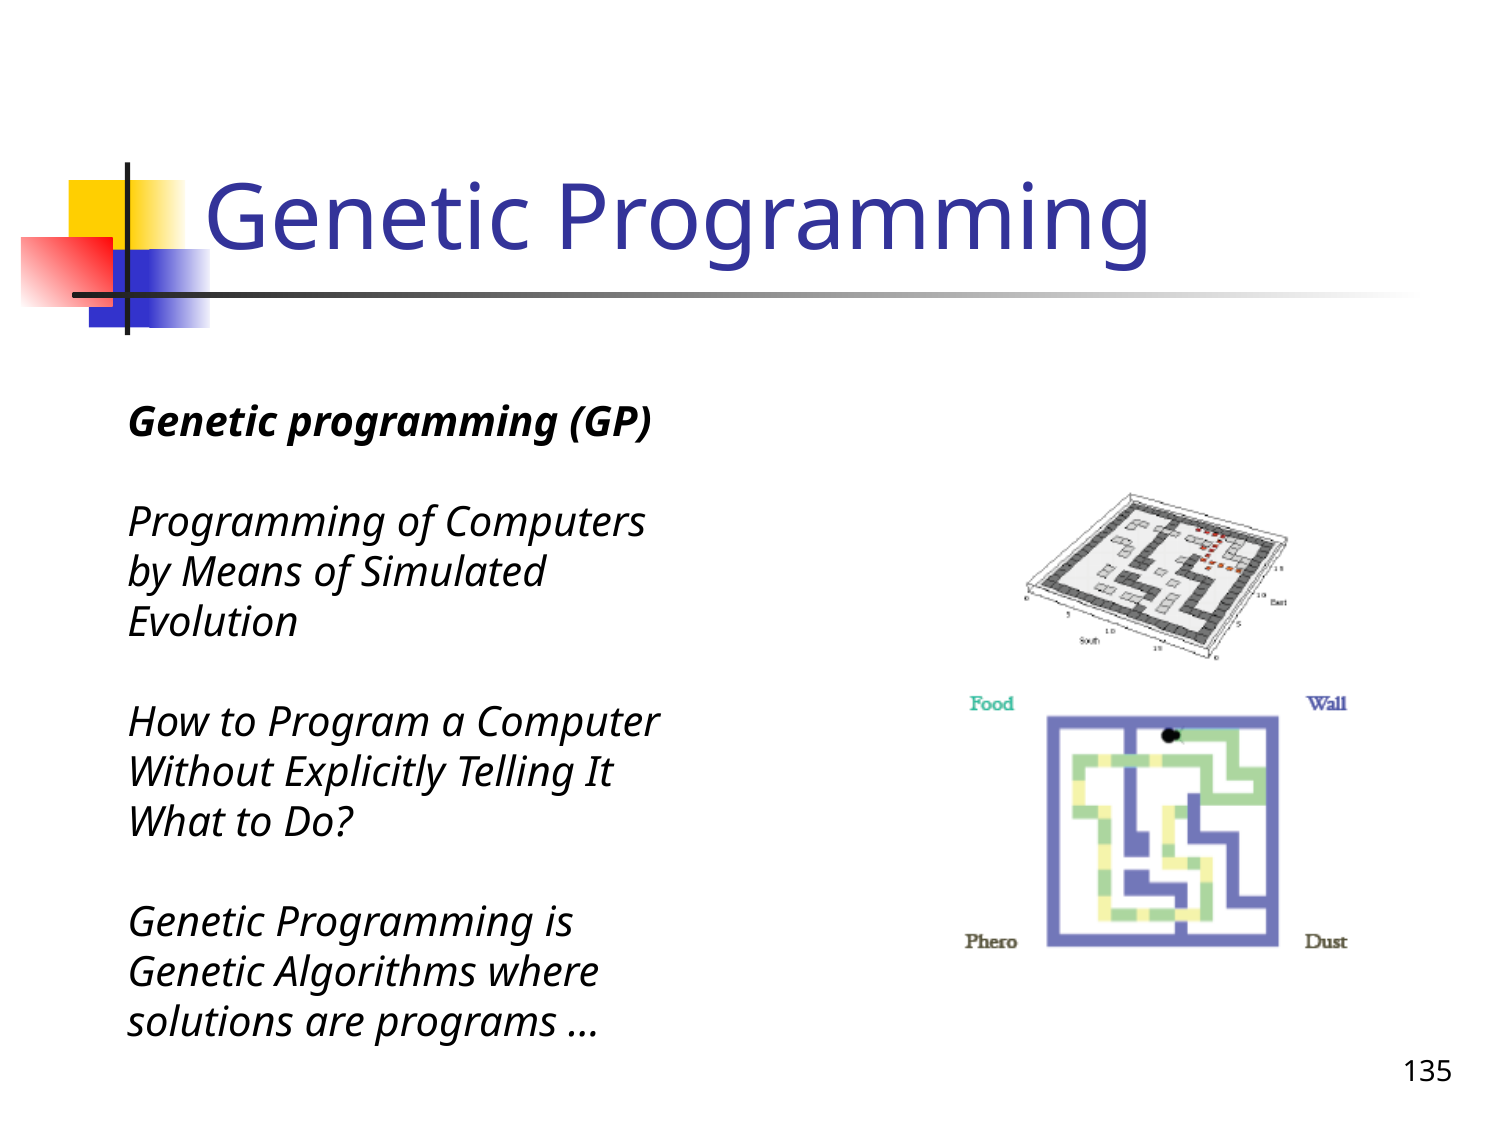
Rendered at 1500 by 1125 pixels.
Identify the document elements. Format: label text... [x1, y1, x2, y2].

title Genetic Programming [188, 34, 1468, 276]
slide_number 135 [1154, 1023, 1468, 1100]
text_box Genetic programming (GP) Programming of Computers by Means of Simulated Evolution How to Program a Computer Without Explicitly Telling It What to Do? Genetic Programming is Genetic Algorithms where solutions are programs … [112, 387, 725, 1053]
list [926, 482, 1387, 976]
